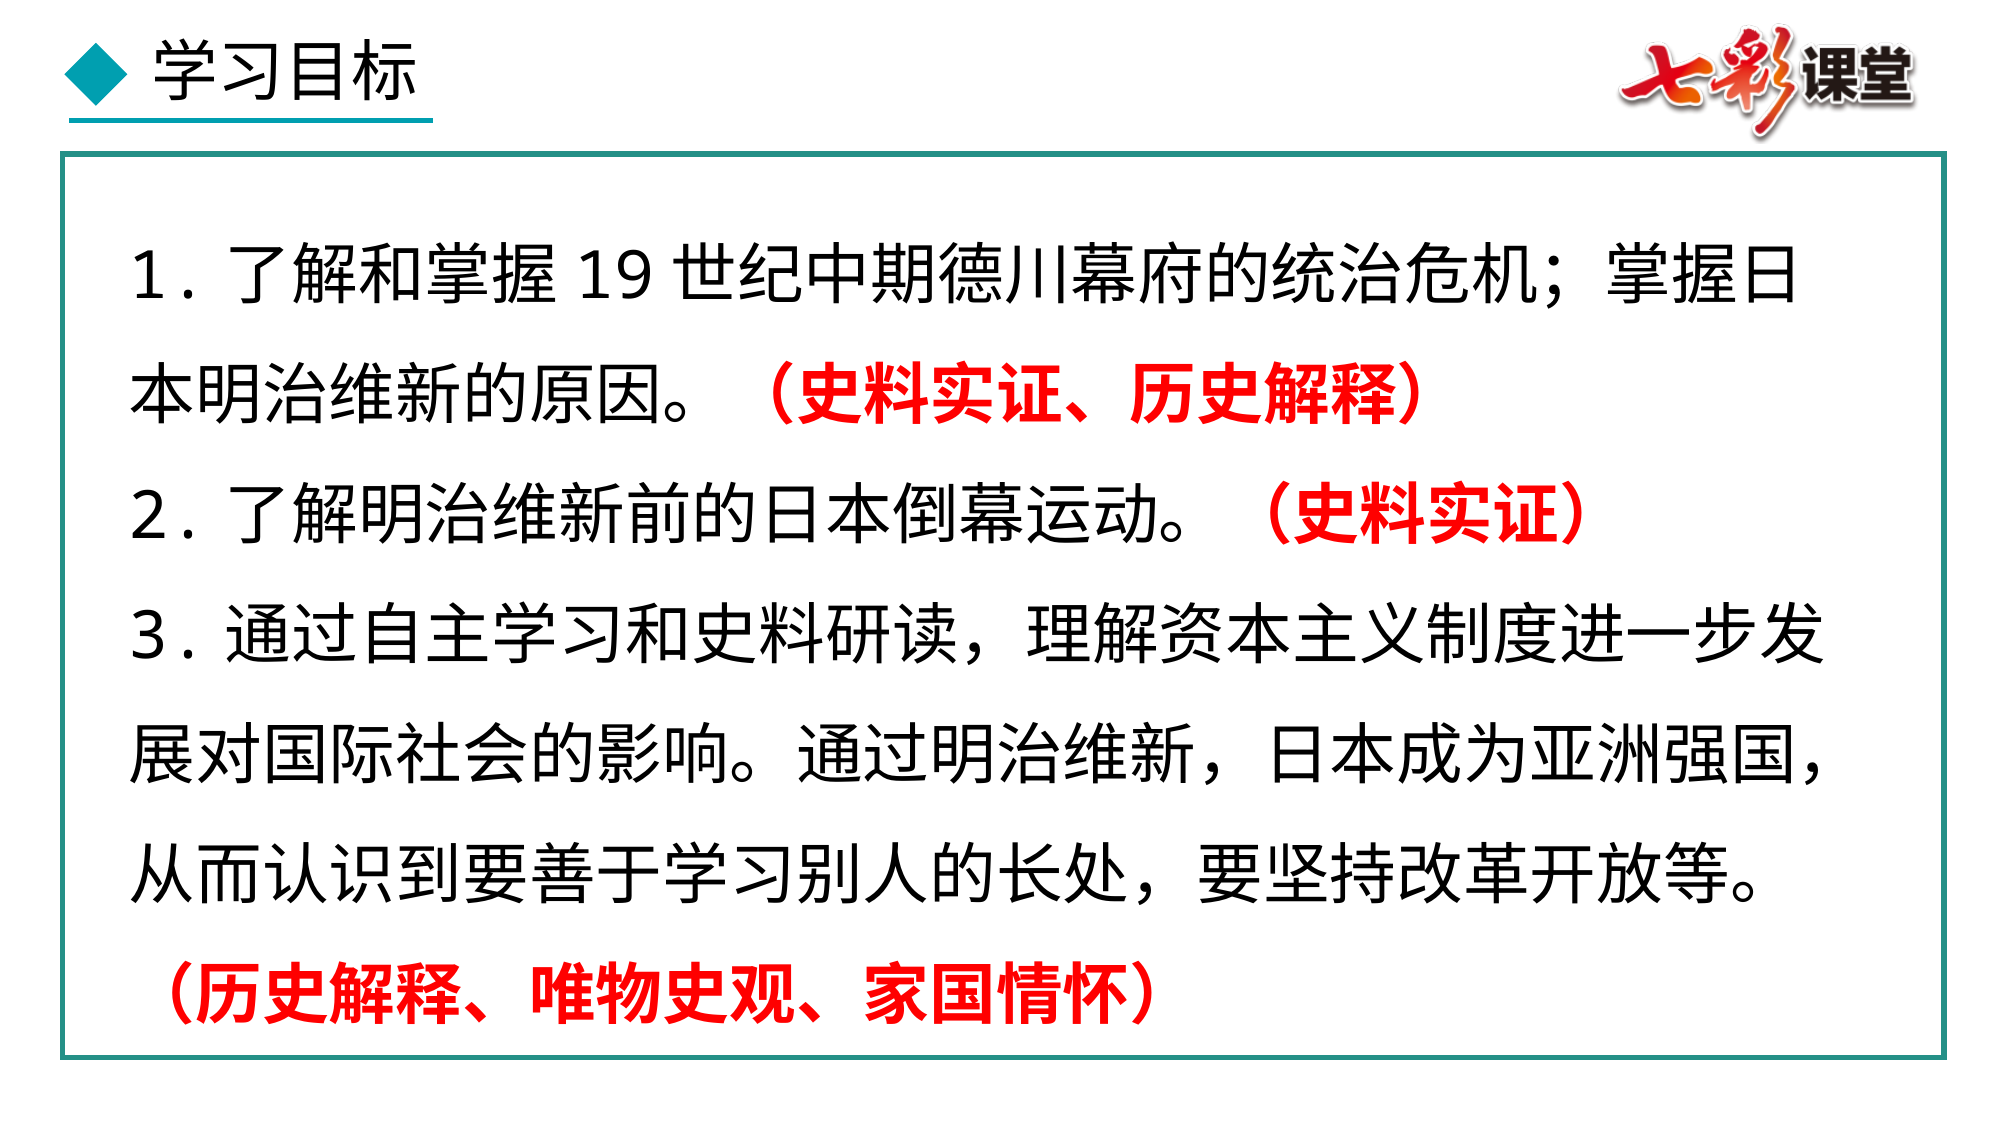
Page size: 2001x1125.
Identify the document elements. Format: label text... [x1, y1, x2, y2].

picture [1614, 19, 1923, 144]
text_box 1.了解和掌握19世纪中期德川幕府的统治危机；掌握日本明治维新的原因。（史料实证、历史解释） 2.了解明治维新前的日本倒幕运动。（史料实证） 3.通过自主学习和史料研读，理解资本主义制度进一步发展对国际社会的影响。通过明治维新，日本成为亚洲强国，从而认识到要善于学习别人的长处，要坚持改革开放等。 （历史解释、唯物史观、家国情怀） [114, 184, 1884, 1039]
